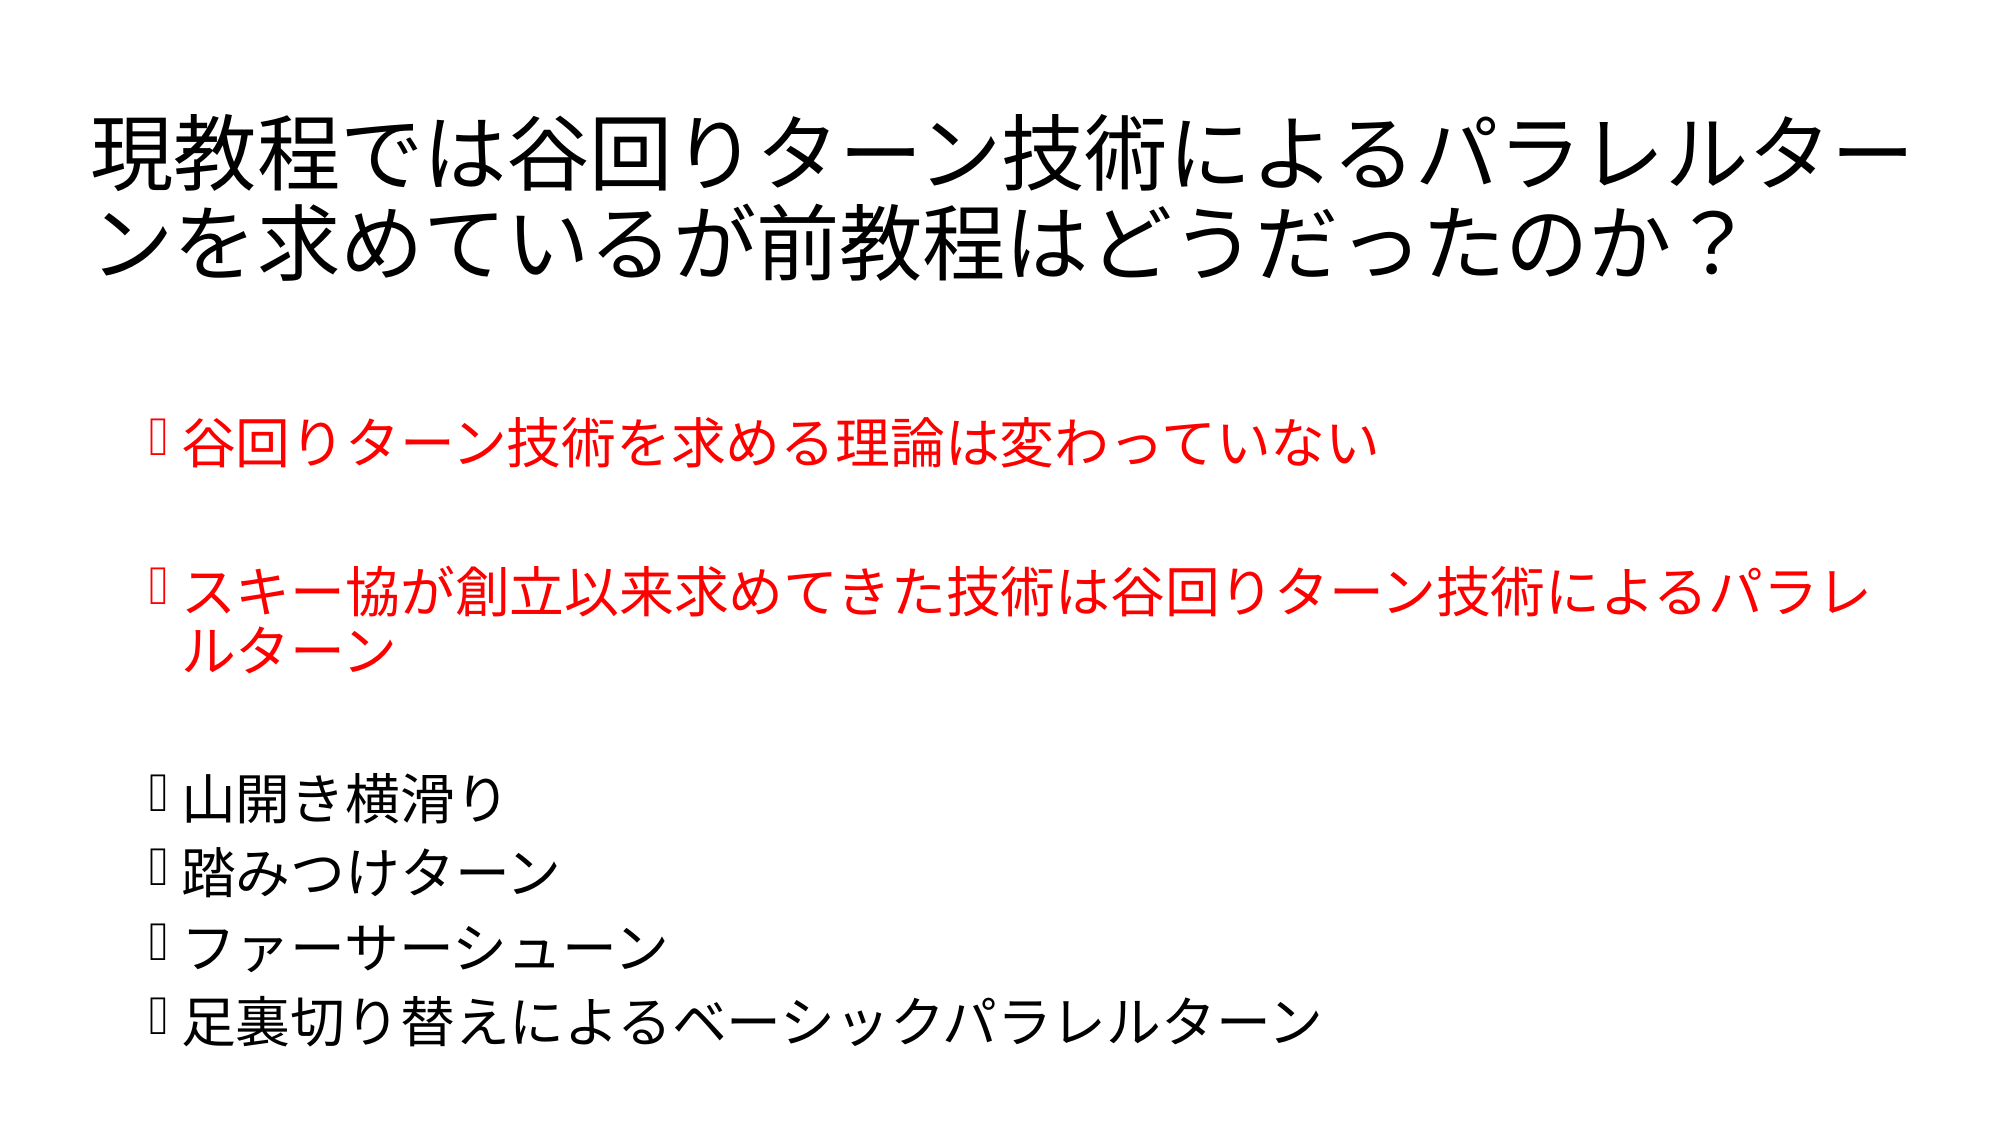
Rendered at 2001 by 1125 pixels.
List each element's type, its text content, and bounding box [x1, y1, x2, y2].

list 谷回りターン技術を求める理論は変わっていない スキー協が創立以来求めてきた技術は谷回りターン技術によるパラレルターン 山開き横滑り 踏みつけターン ファーサーシューン 足裏切り替えによるベーシックパラレルターン [134, 328, 1891, 1062]
title 現教程では谷回りターン技術によるパラレルターンを求めているが前教程はどうだったのか？ [75, 37, 1985, 367]
